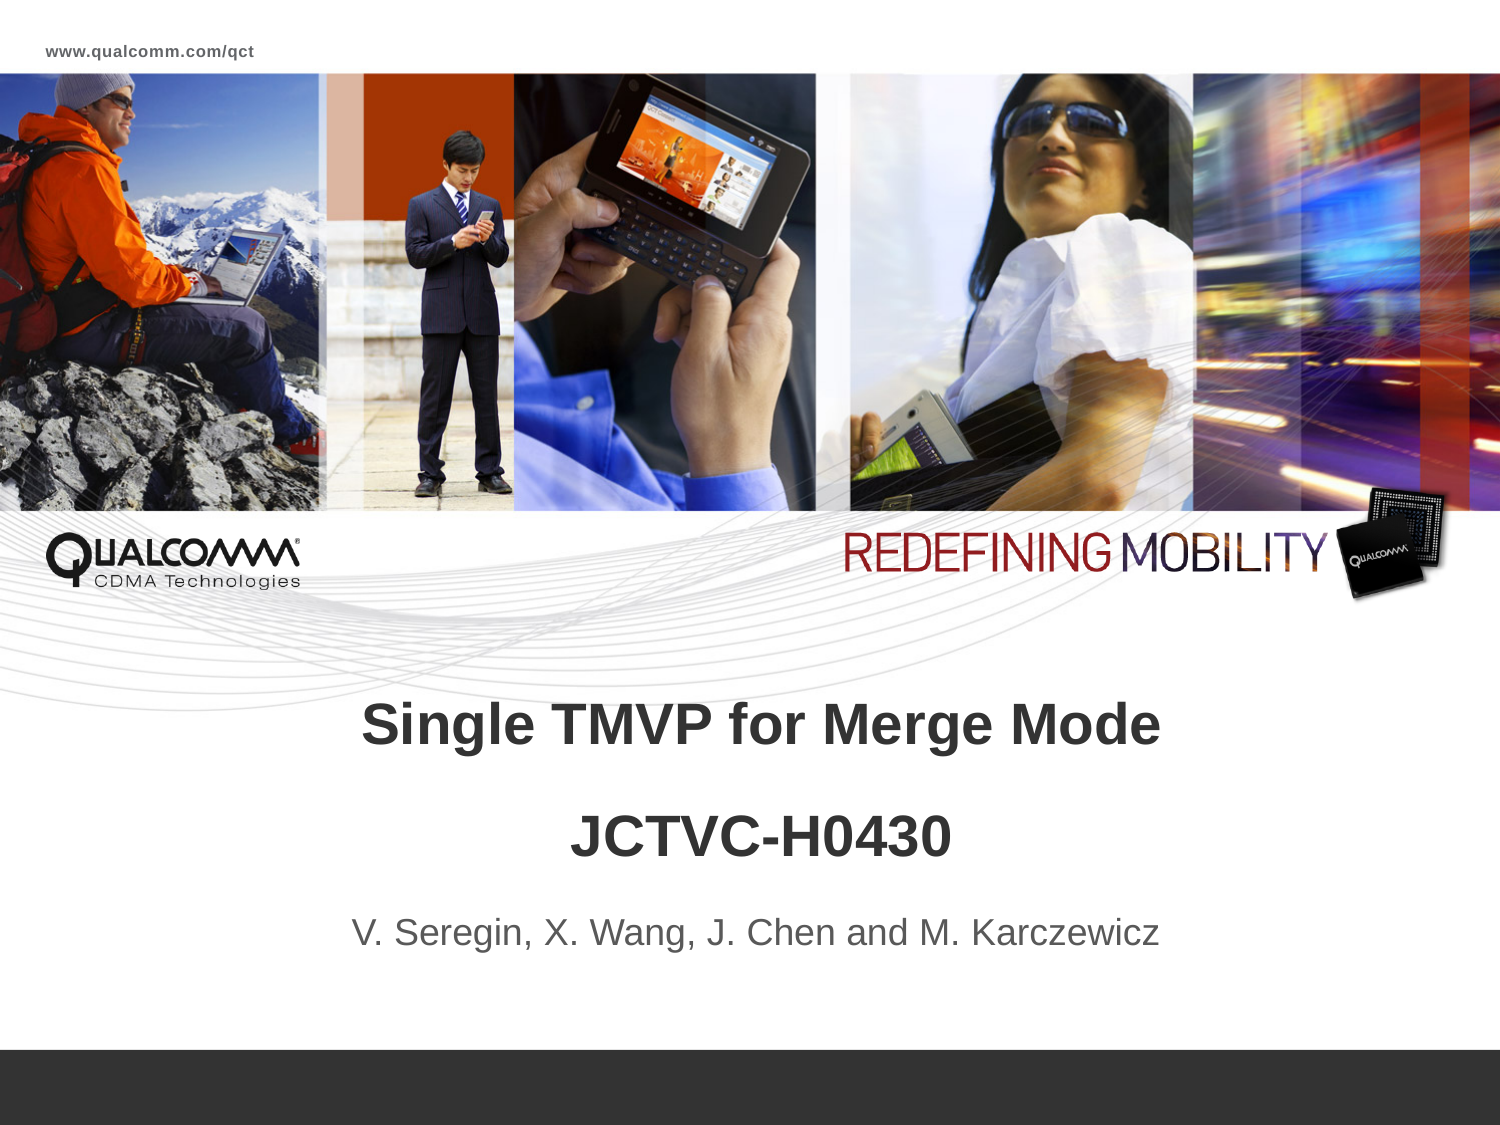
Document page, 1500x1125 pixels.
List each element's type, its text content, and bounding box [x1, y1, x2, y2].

picture [30, 1048, 372, 1052]
picture [0, 12, 1500, 744]
title Single TMVP for Merge Mode JCTVC-H0430 [49, 633, 1475, 876]
subtitle V. Seregin, X. Wang, J. Chen and M. Karczewicz [112, 899, 1401, 1013]
